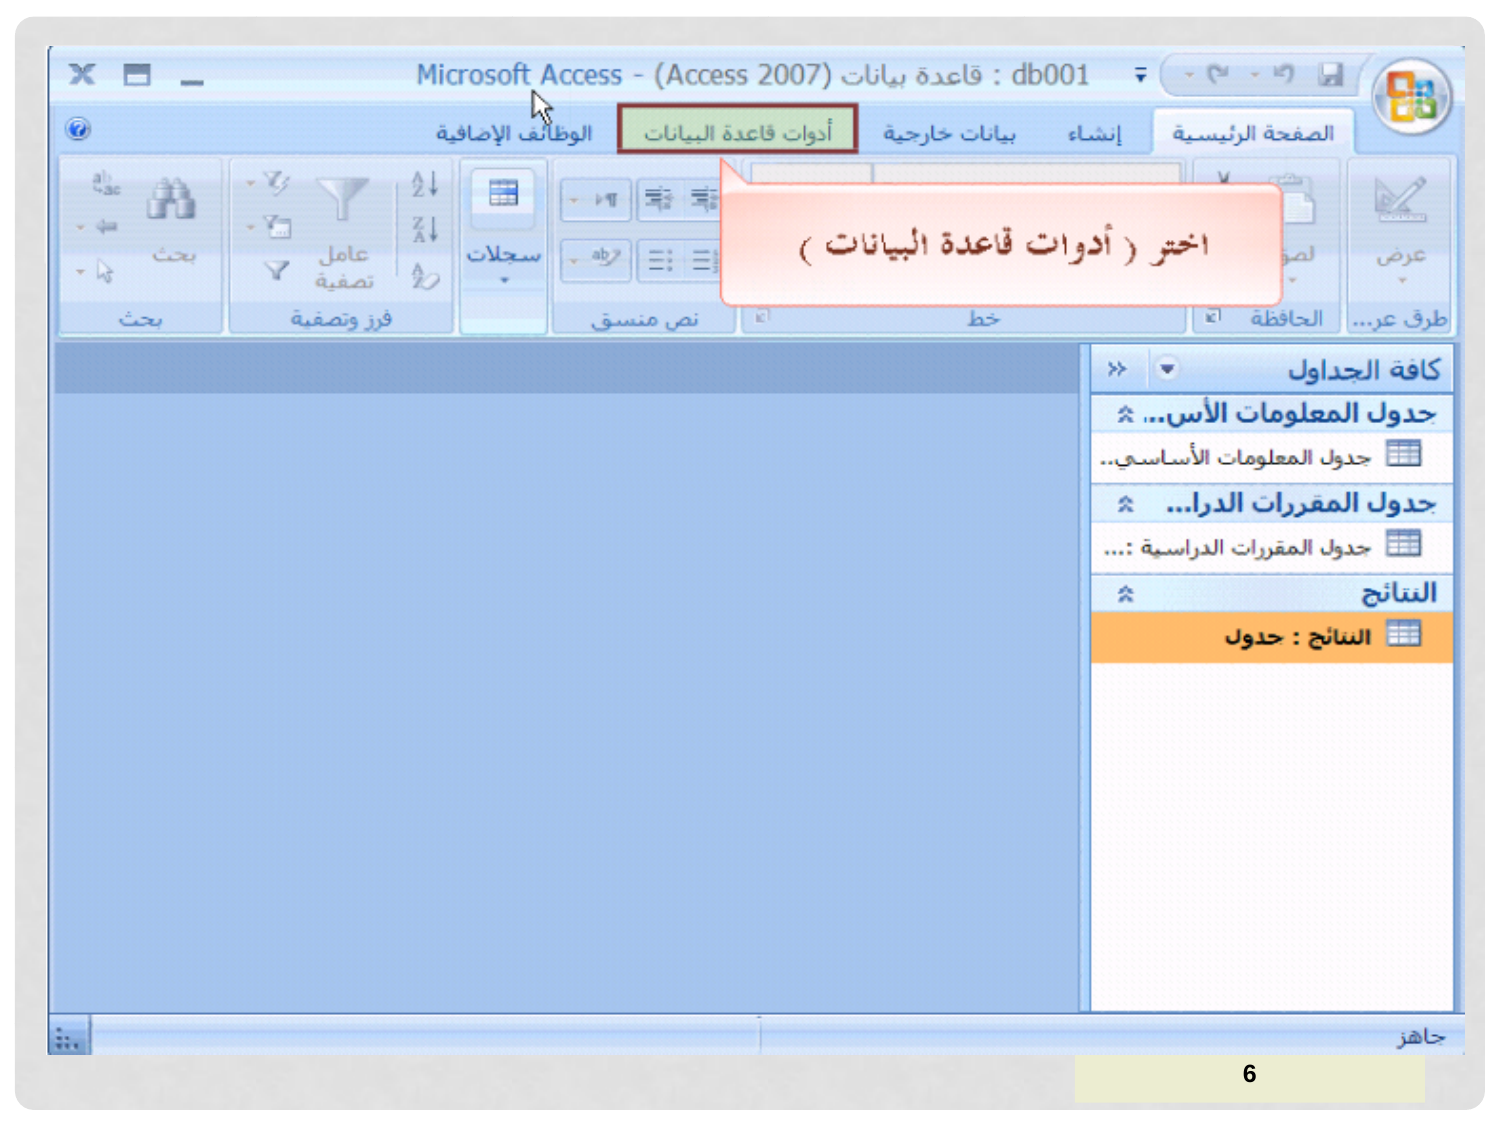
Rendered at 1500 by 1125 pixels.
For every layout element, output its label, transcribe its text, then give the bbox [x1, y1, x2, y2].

slide_number 6 [1074, 1055, 1425, 1103]
picture [46, 46, 1466, 1055]
